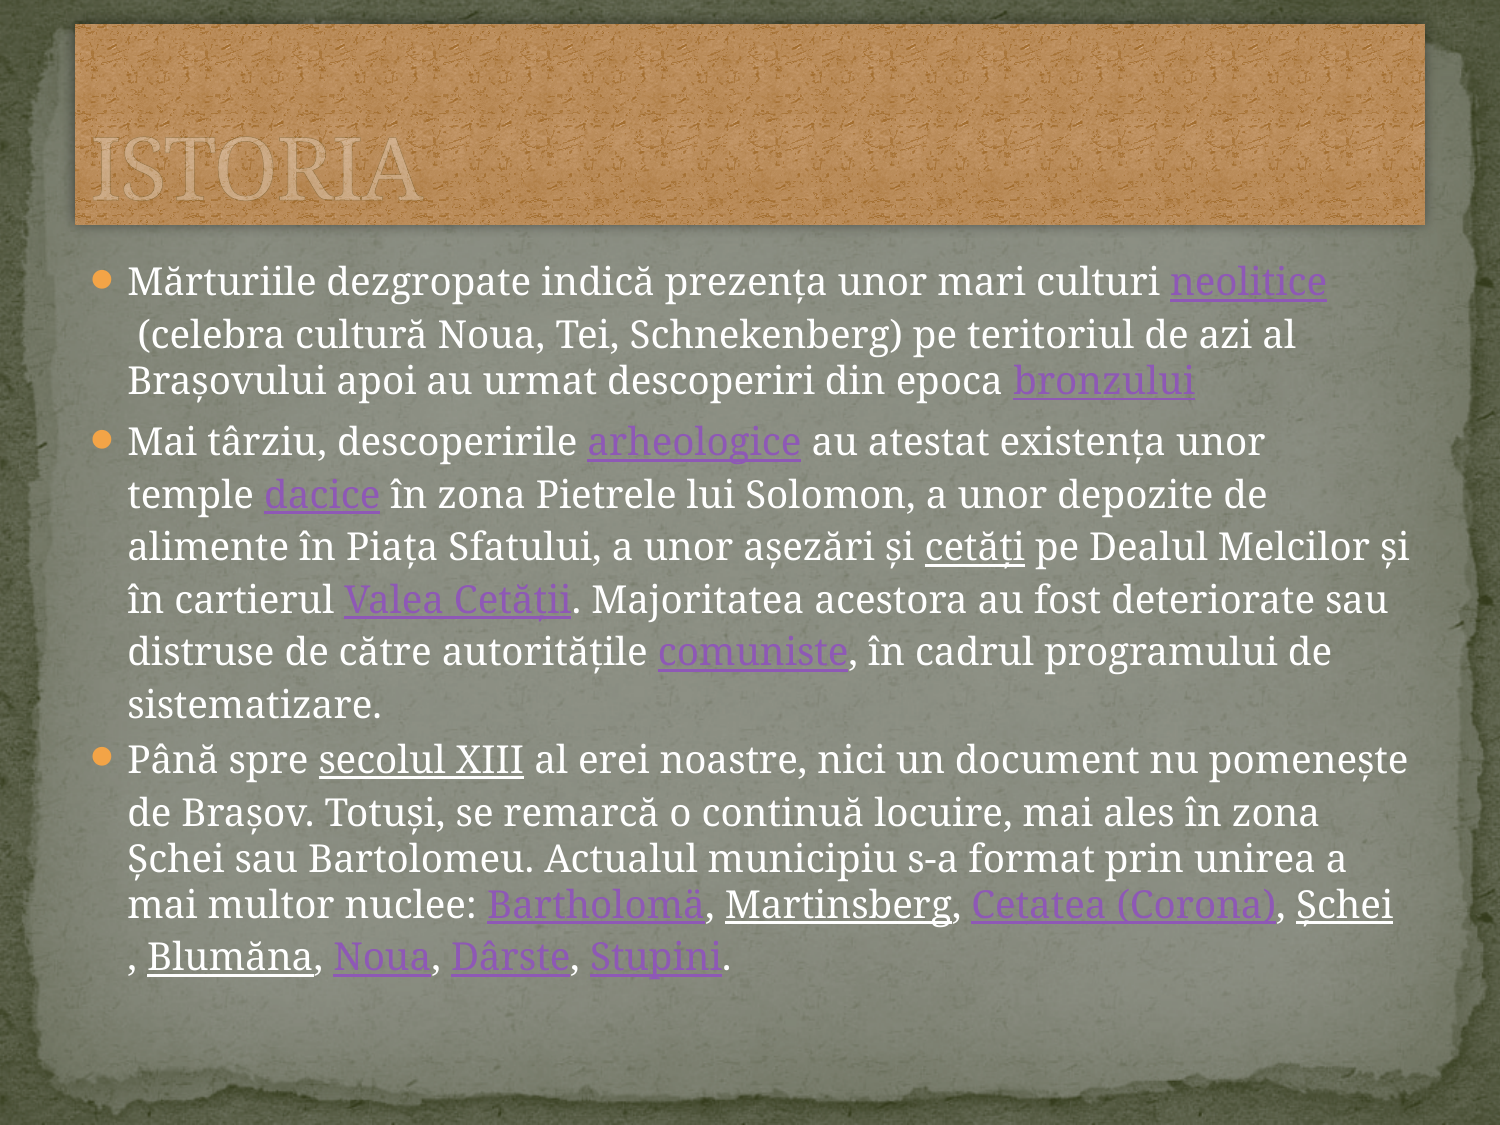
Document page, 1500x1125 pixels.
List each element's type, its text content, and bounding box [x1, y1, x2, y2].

title ISTORIA [74, 24, 1425, 225]
list Mărturiile dezgropate indică prezența unor mari culturi neolitice (celebra cultură Noua, Tei, Schnekenberg) pe teritoriul de azi al Brașovului apoi au urmat descoperiri din epoca bronzului Mai târziu, descoperirile arheologice au atestat existența unor temple dacice în zona Pietrele lui Solomon, a unor depozite de alimente în Piața Sfatului, a unor așezări și cetăți pe Dealul Melcilor și în cartierul Valea Cetății. Majoritatea acestora au fost deteriorate sau distruse de către autoritățile comuniste, în cadrul programului de sistematizare. Până spre secolul XIII al erei noastre, nici un document nu pomenește de Brașov. Totuși, se remarcă o continuă locuire, mai ales în zona Șchei sau Bartolomeu. Actualul municipiu s-a format prin unirea a mai multor nuclee: Bartholomä, Martinsberg, Cetatea (Corona), Șchei, Blumăna, Noua, Dârste, Stupini. [75, 249, 1425, 1000]
